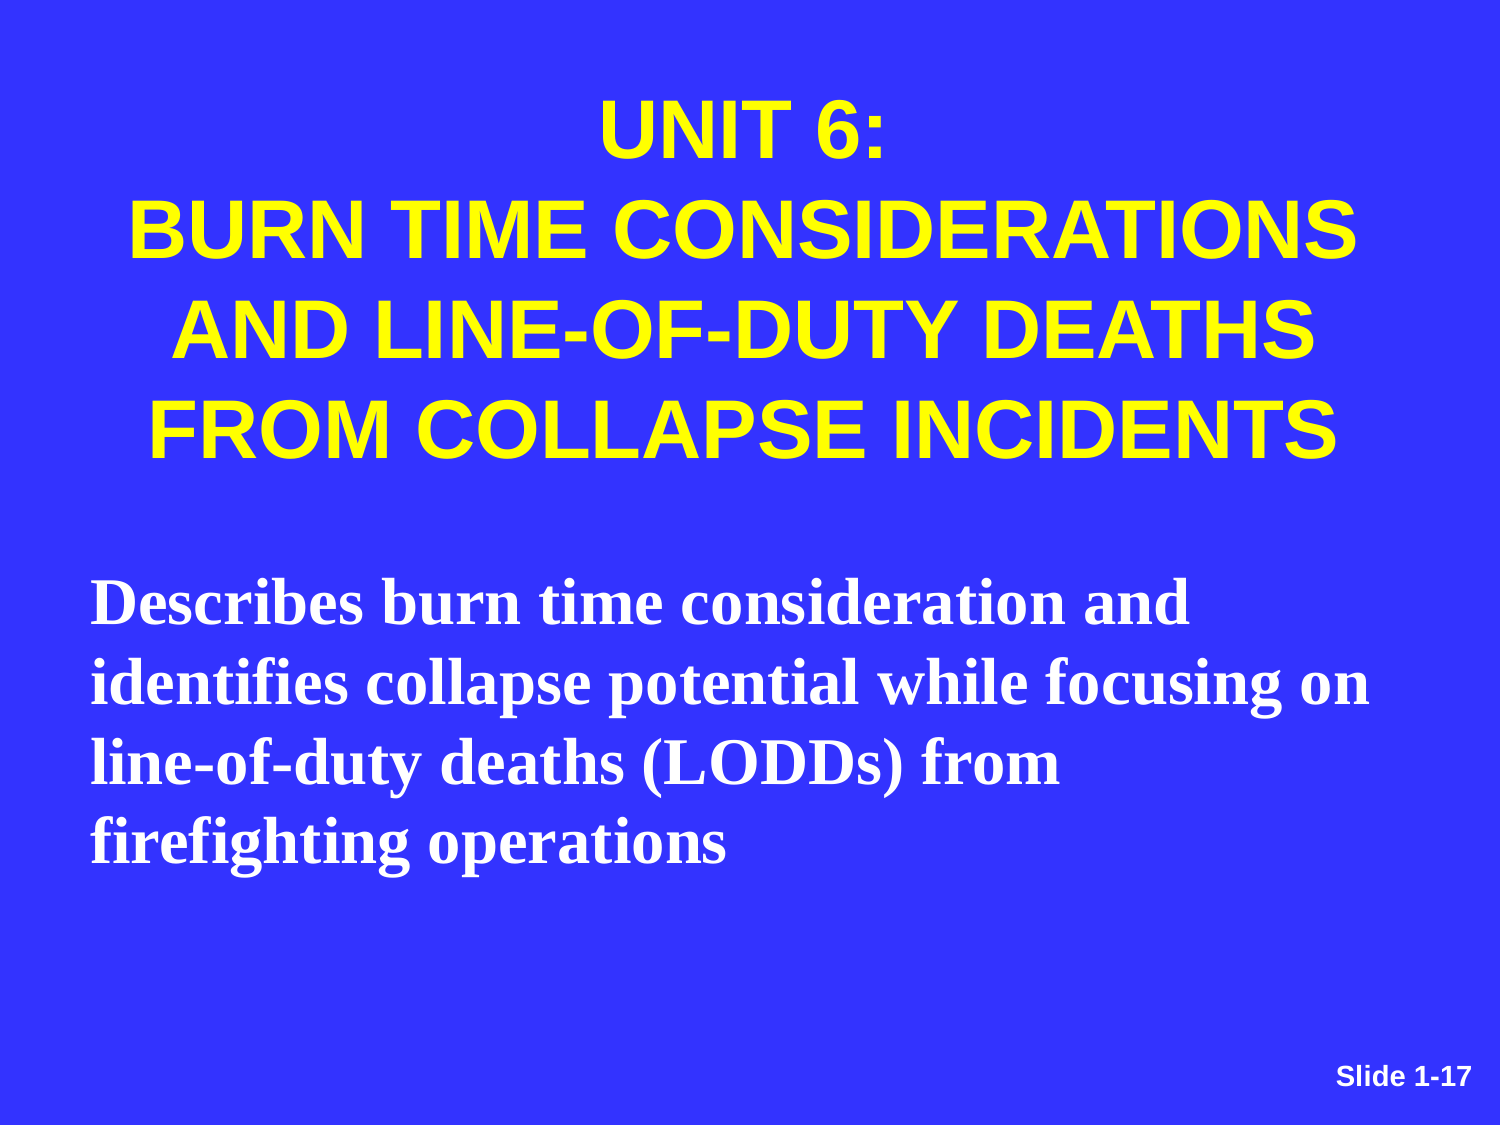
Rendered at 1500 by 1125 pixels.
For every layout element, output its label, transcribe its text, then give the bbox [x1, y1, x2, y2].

list Describes burn time consideration and identifies collapse potential while focusing on line-of-duty deaths (LODDs) from firefighting operations [74, 549, 1401, 963]
slide_number Slide 1-17 [1137, 1049, 1488, 1125]
text_box UNIT 6: BURN TIME CONSIDERATIONS AND LINE-OF-DUTY DEATHS FROM COLLAPSE INCIDENTS [50, 75, 1438, 475]
